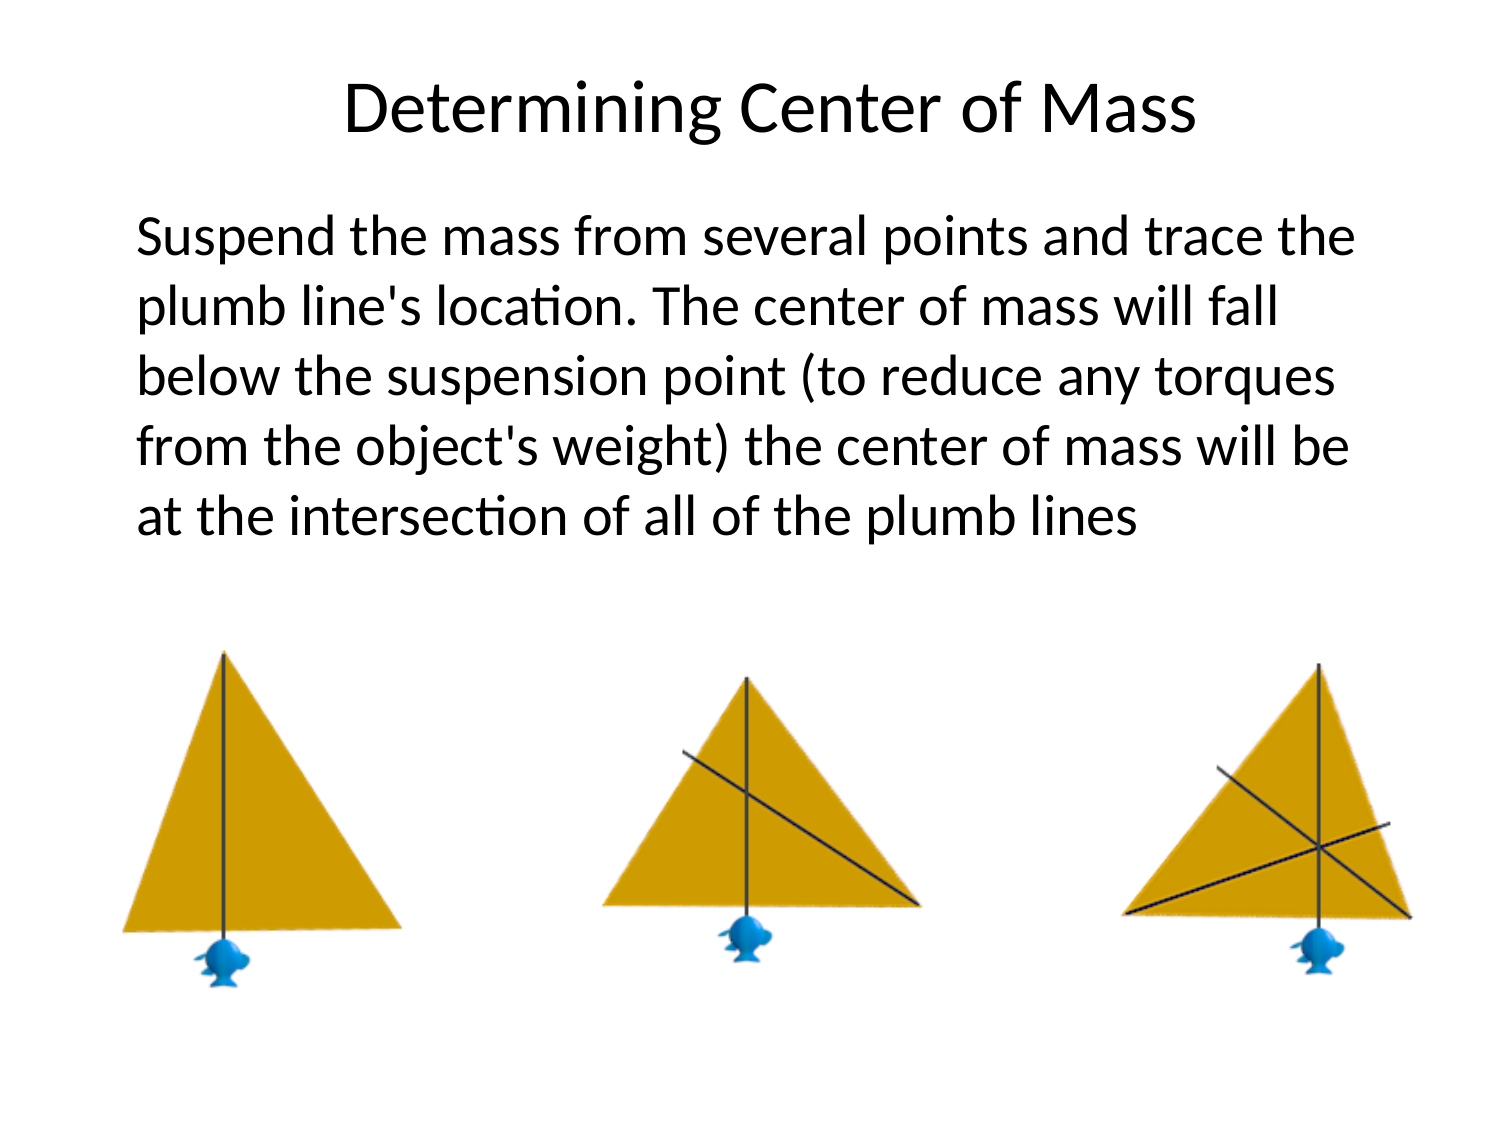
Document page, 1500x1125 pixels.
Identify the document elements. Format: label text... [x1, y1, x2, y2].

text_box Determining Center of Mass [121, 49, 1421, 155]
picture [1119, 661, 1421, 978]
text_box Suspend the mass from several points and trace the plumb line's location. The center of mass will fall below the suspension point (to reduce any torques from the object's weight) the center of mass will be at the intersection of all of the plumb lines [121, 190, 1406, 555]
picture [601, 674, 926, 965]
picture [121, 649, 404, 990]
